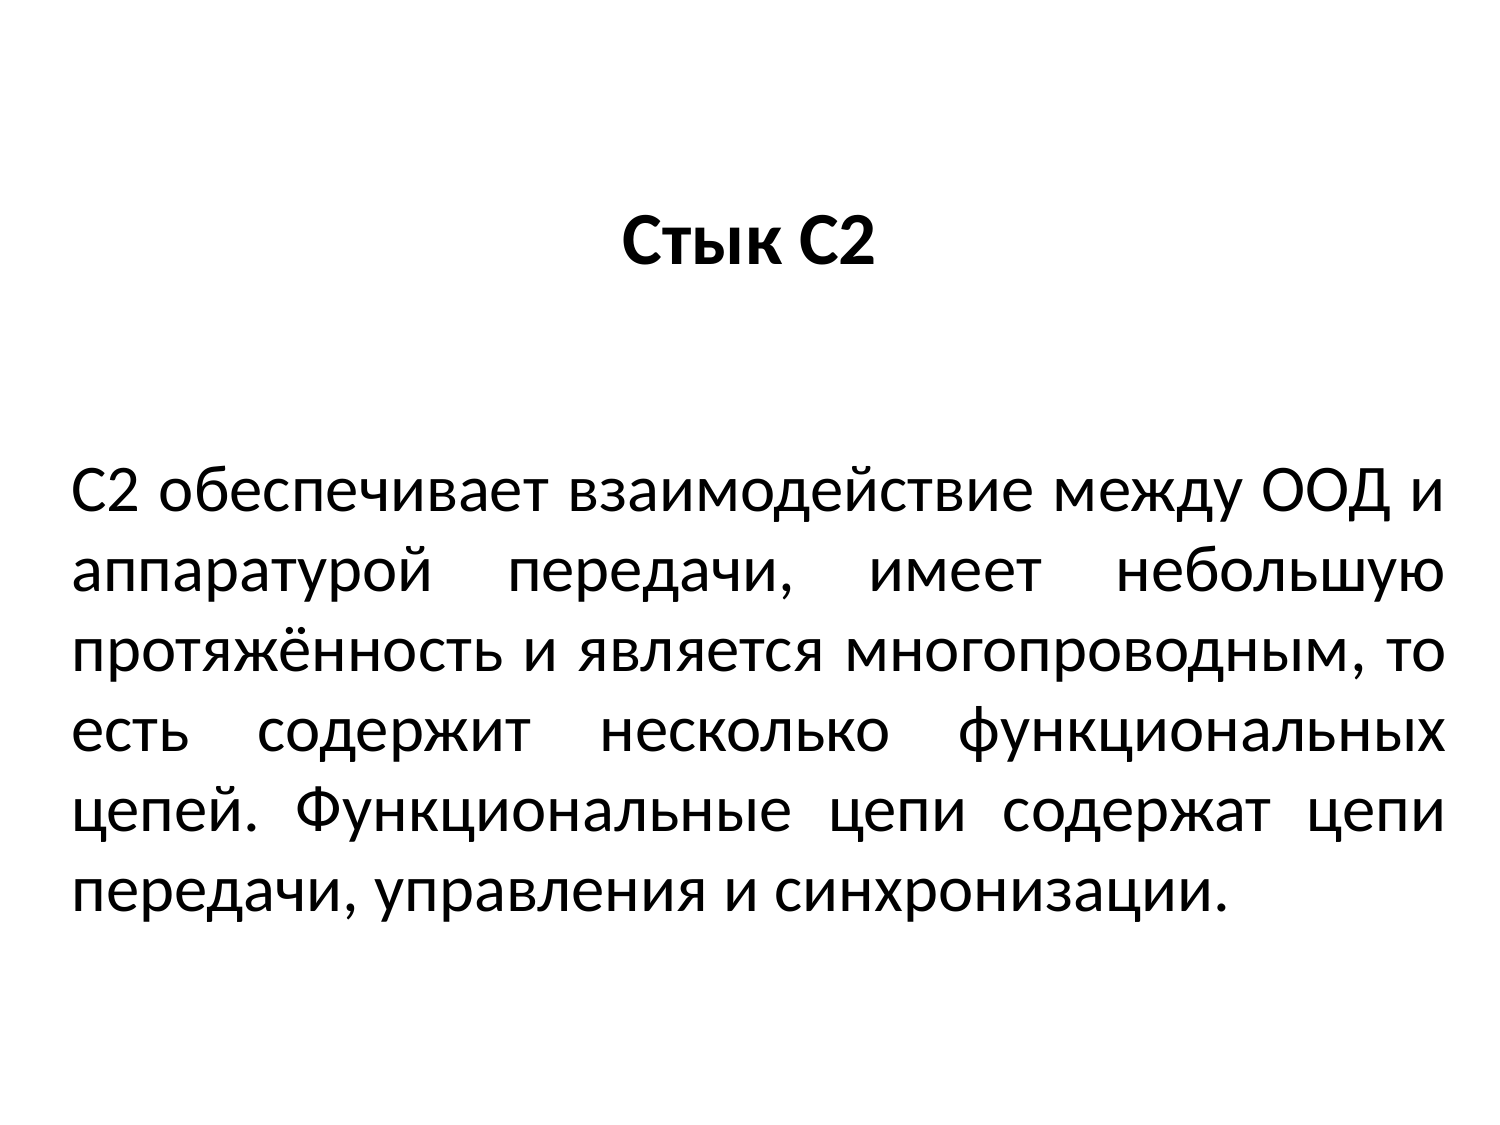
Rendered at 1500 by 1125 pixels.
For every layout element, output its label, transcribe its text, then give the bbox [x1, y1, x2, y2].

title Стык С2 [75, 45, 1425, 425]
list С2 обеспечивает взаимодействие между ООД и аппаратурой передачи, имеет небольшую протяжённость и является многопроводным, то есть содержит несколько функциональных цепей. Функциональные цепи содержат цепи передачи, управления и синхронизации. [0, 437, 1463, 1125]
